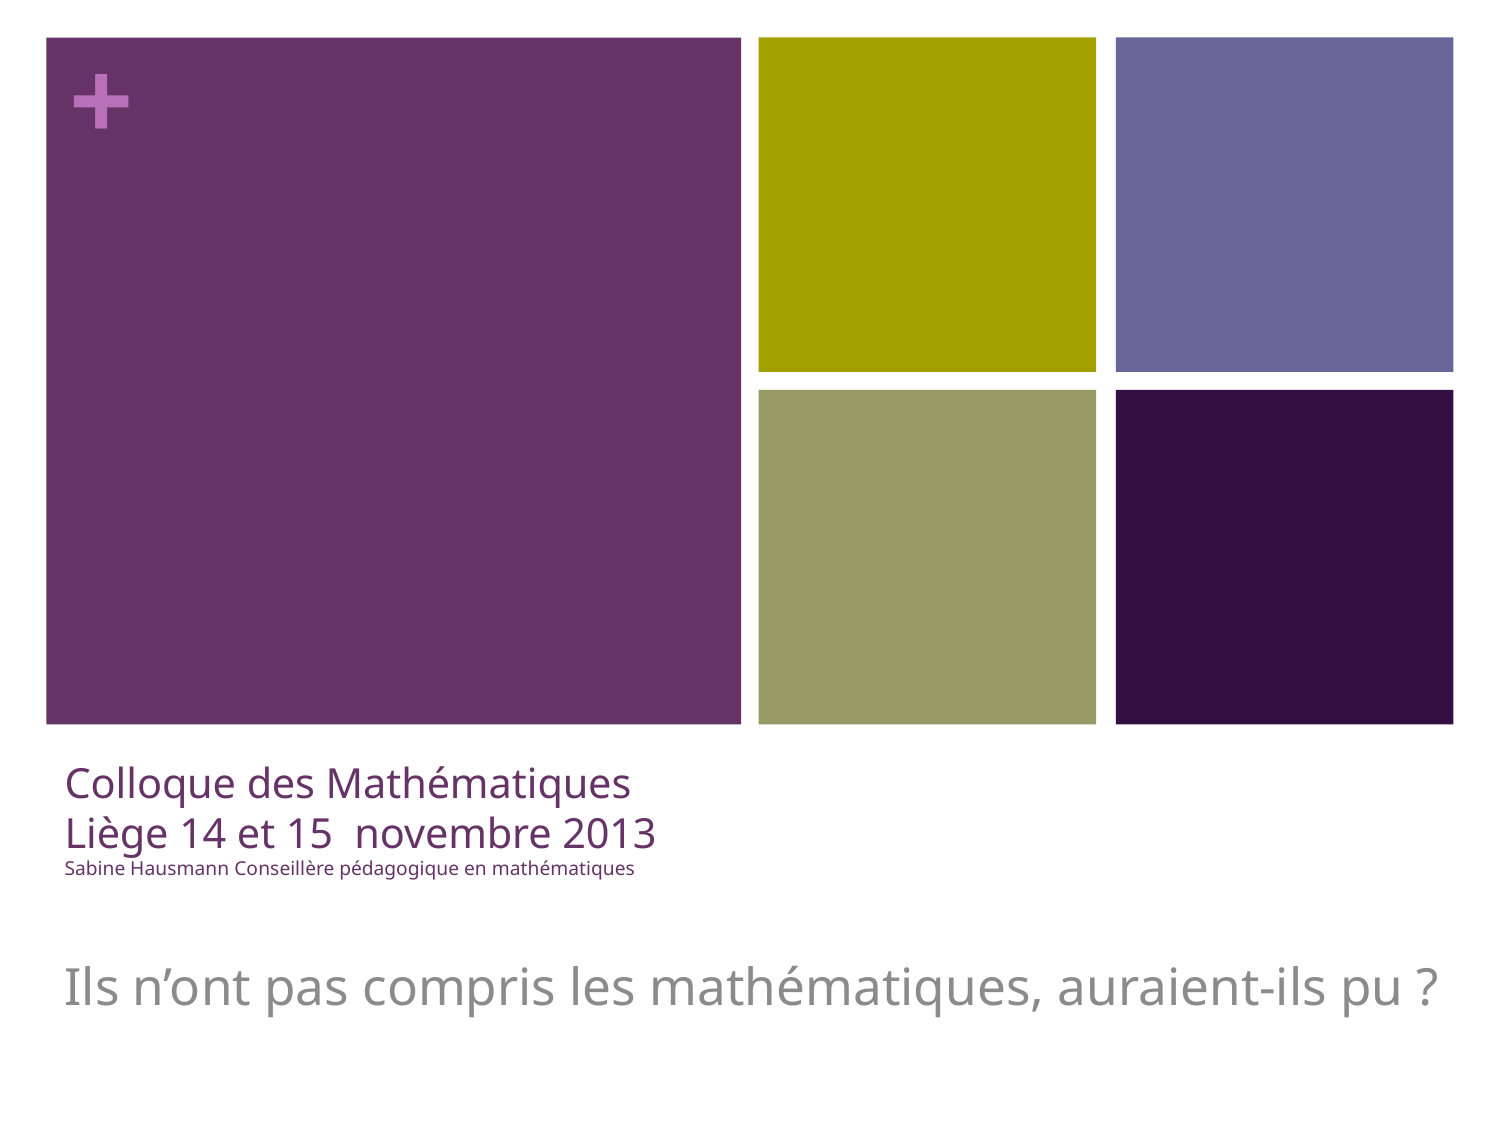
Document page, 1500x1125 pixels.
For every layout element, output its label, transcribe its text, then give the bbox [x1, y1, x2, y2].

title Colloque des Mathématiques Liège 14 et 15 novembre 2013 Sabine Hausmann Conseillère pédagogique en mathématiques [49, 749, 923, 910]
subtitle Ils n’ont pas compris les mathématiques, auraient-ils pu ? [49, 910, 1500, 1082]
